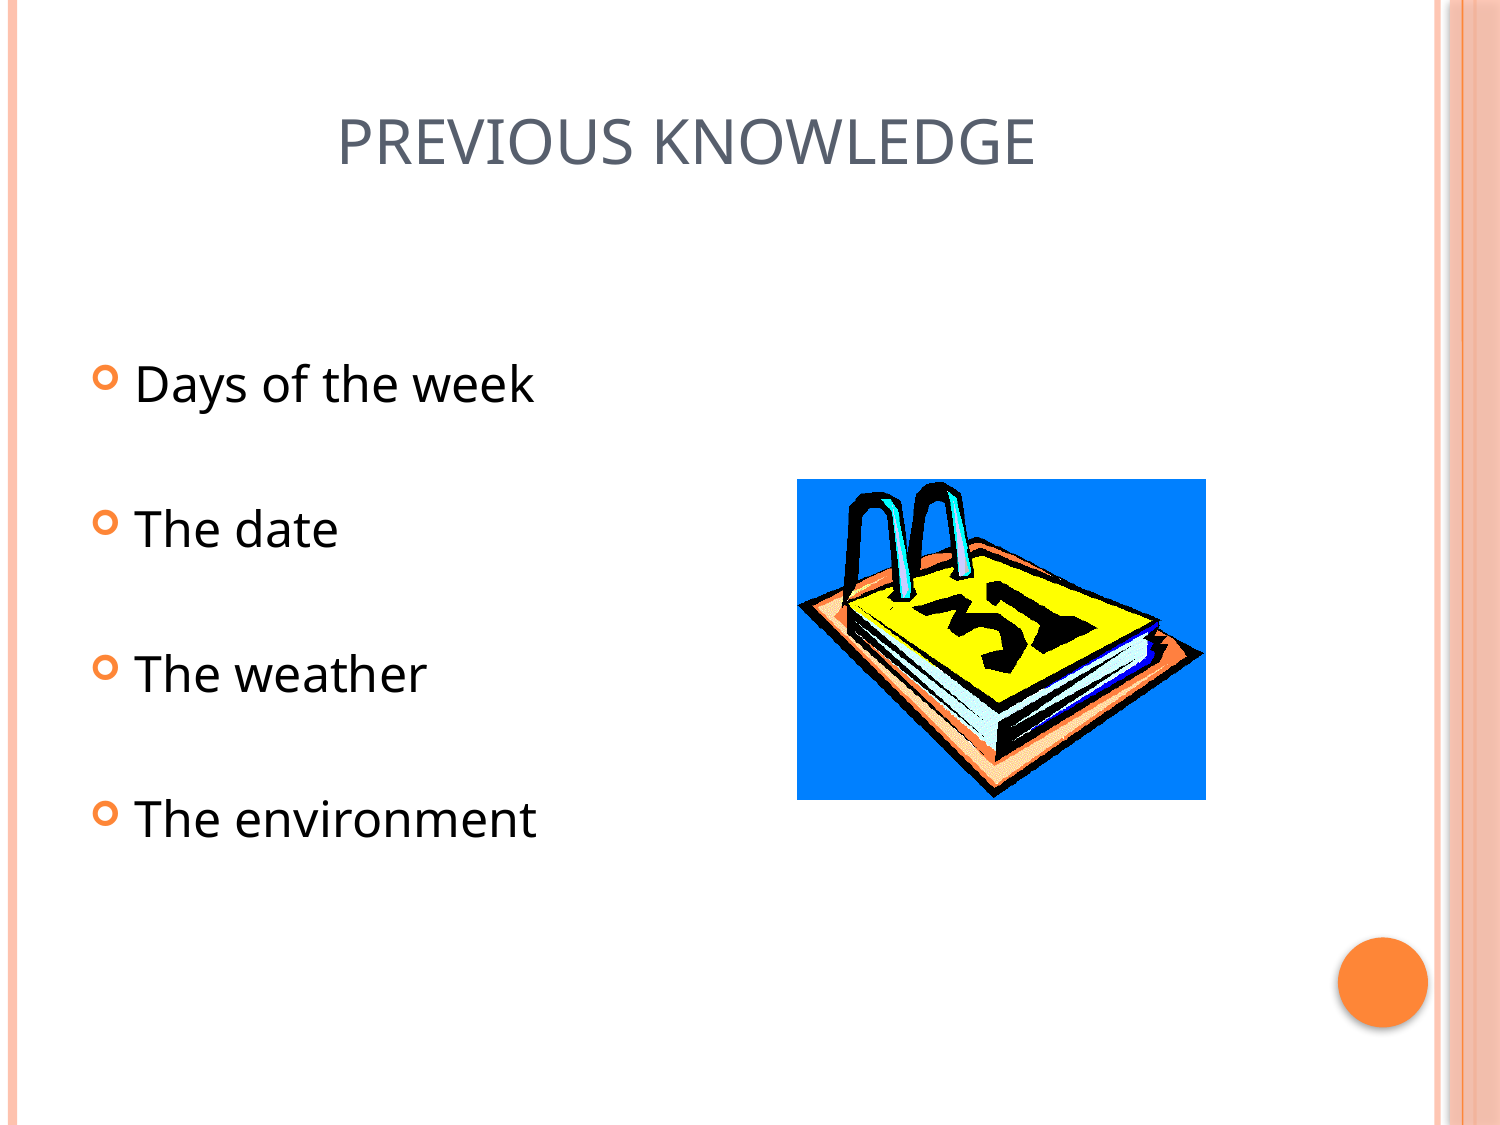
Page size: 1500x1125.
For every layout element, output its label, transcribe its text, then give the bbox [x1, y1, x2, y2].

list Days of the week The date The weather The environment [75, 345, 1300, 858]
picture [796, 479, 1207, 801]
title PREVIOUS KNOWLEDGE [75, 89, 1300, 185]
